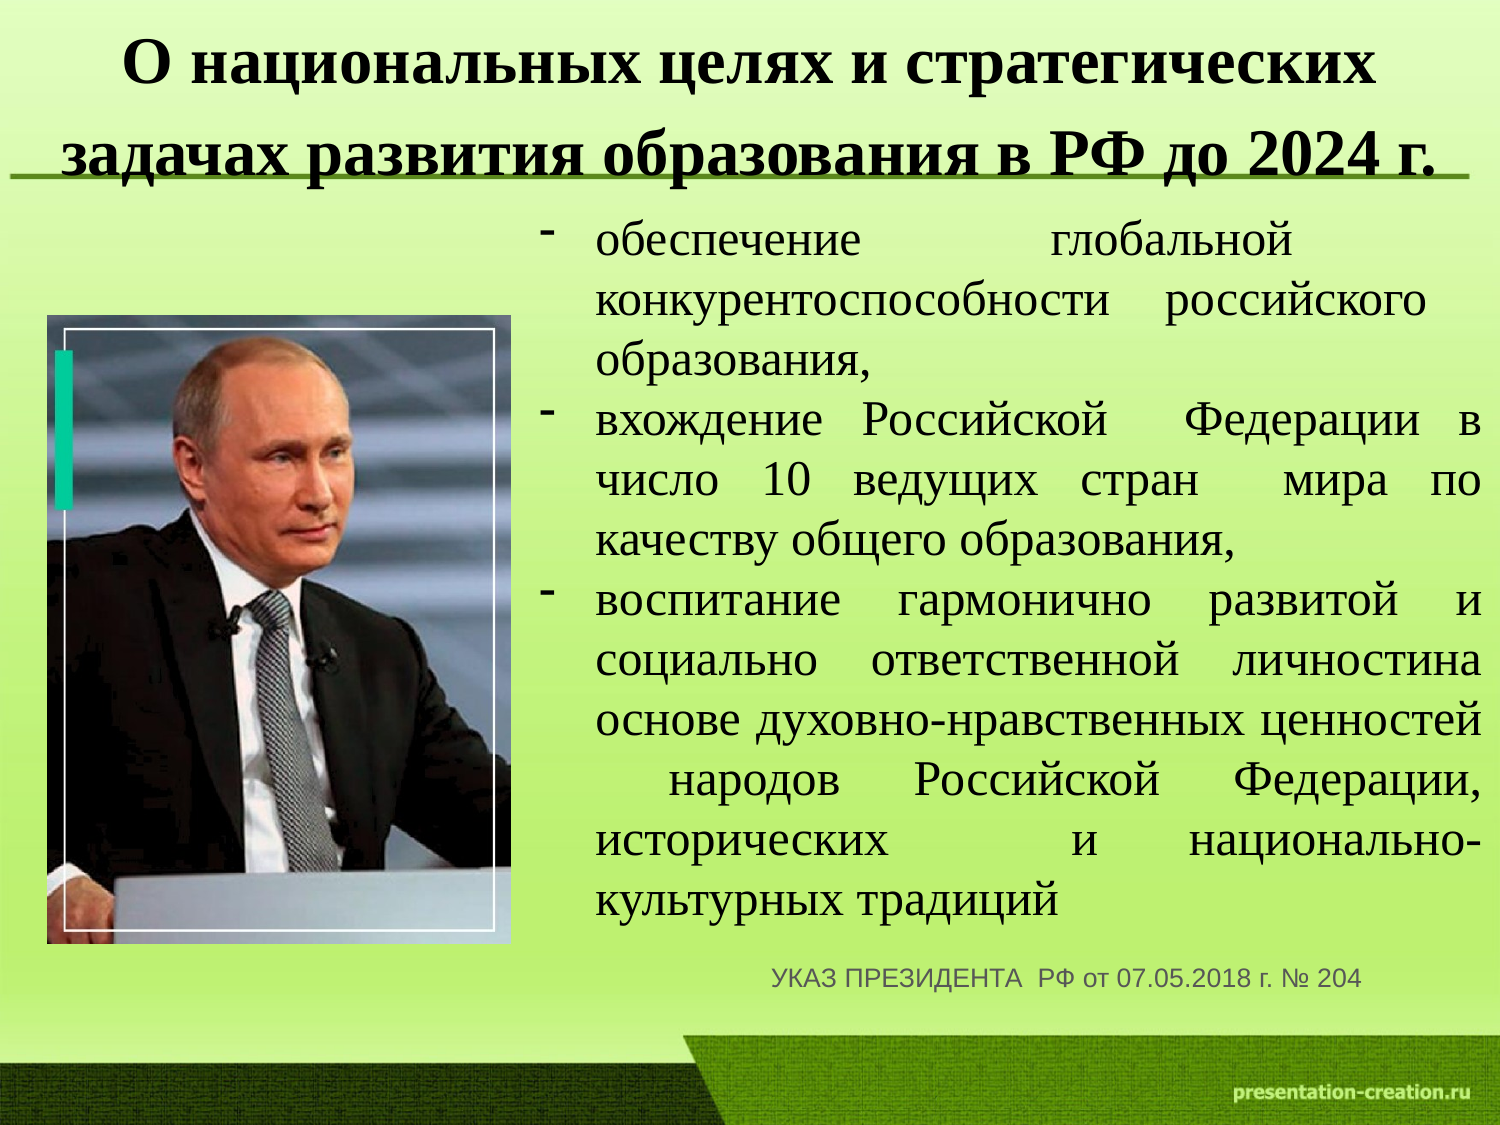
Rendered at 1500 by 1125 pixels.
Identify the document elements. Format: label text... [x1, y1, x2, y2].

text_box обеспечение глобальной конкурентоспособности российского образования, вхождение Российской Федерации в число 10 ведущих стран мира по качеству общего образования, воспитание гармонично развитой и социально ответственной личностина основе духовно-нравственных ценностей народов Российской Федерации, исторических и национально-культурных традиций [537, 205, 1483, 986]
text_box УКАЗ ПРЕЗИДЕНТА РФ от 07.05.2018 г. № 204 [769, 959, 1500, 994]
picture [0, 0, 1500, 1125]
title О национальных целях и стратегических задачах развития образования в РФ до 2024 г. [17, 3, 1483, 191]
